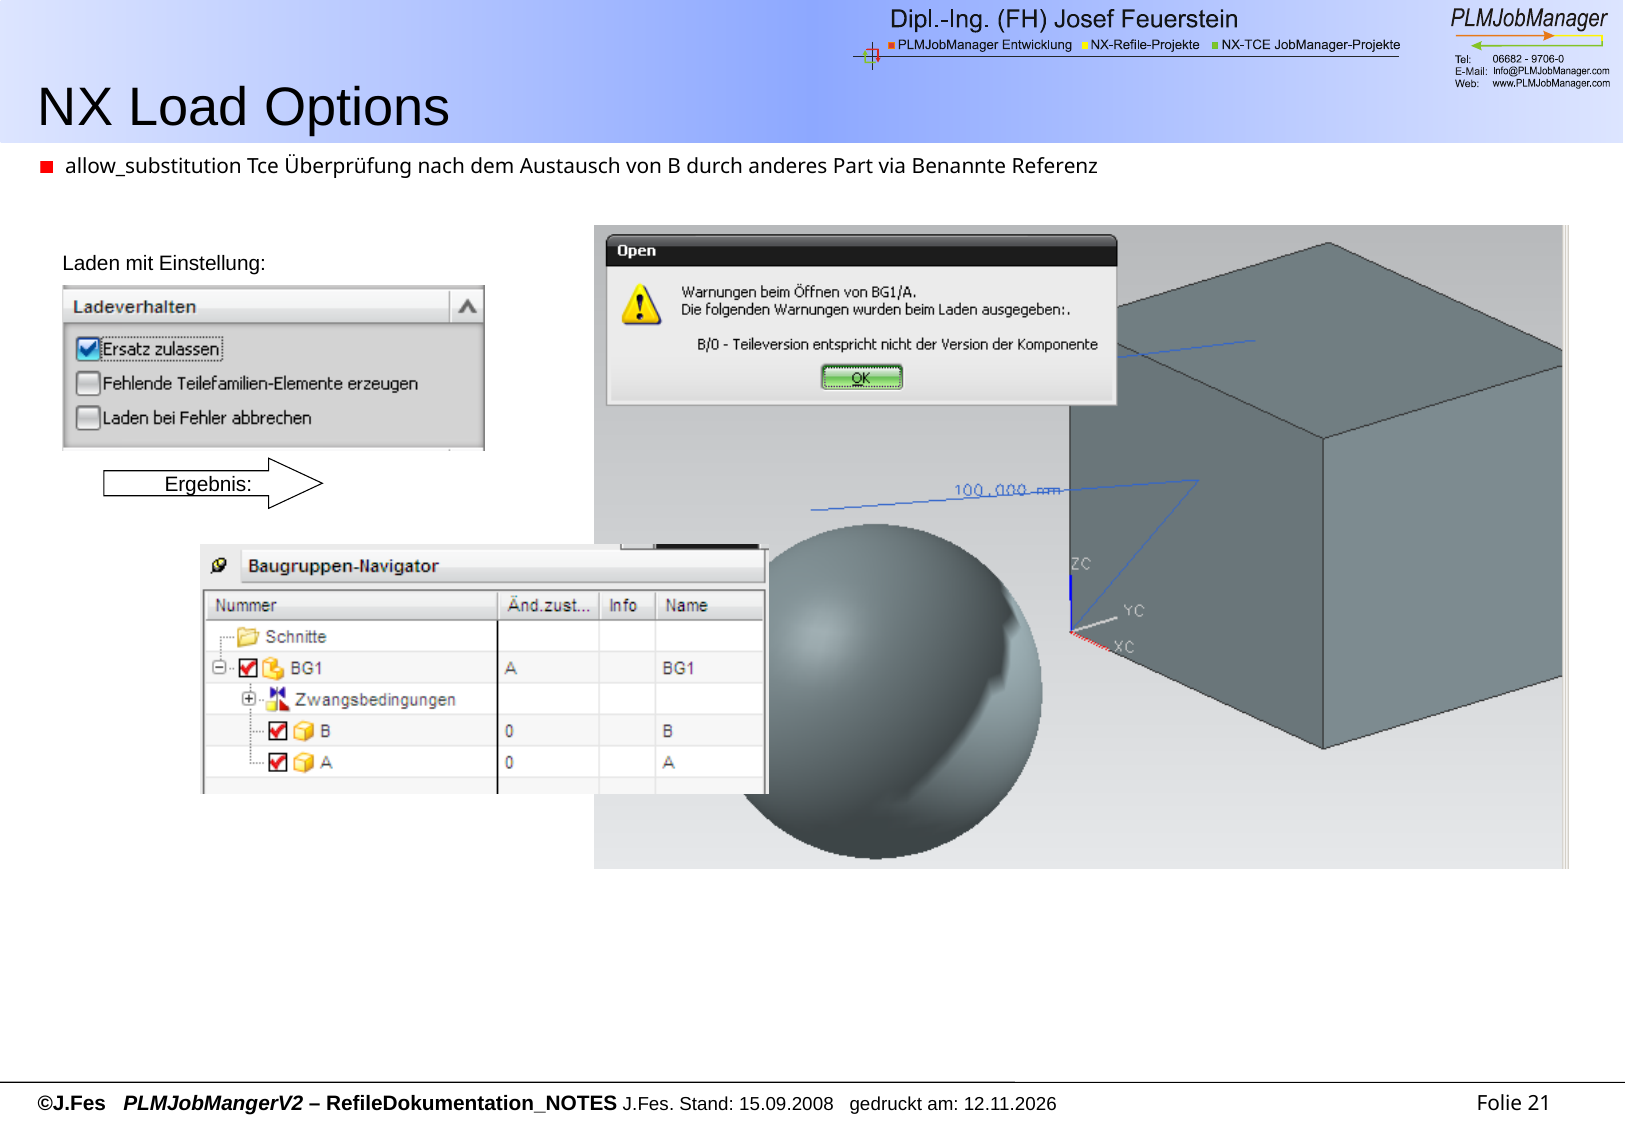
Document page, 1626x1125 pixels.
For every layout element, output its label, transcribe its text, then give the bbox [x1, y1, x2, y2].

list allow_substitution Tce Überprüfung nach dem Austausch von B durch anderes Part via Benannte Referenz [21, 152, 1600, 182]
text_box Ergebnis: [103, 459, 323, 509]
text_box Laden mit Einstellung: [62, 249, 376, 275]
picture [199, 225, 1569, 869]
slide_number Folie 21 [1228, 1081, 1568, 1125]
picture [62, 285, 485, 452]
title NX Load Options [21, 64, 1439, 143]
picture [37, 158, 53, 173]
